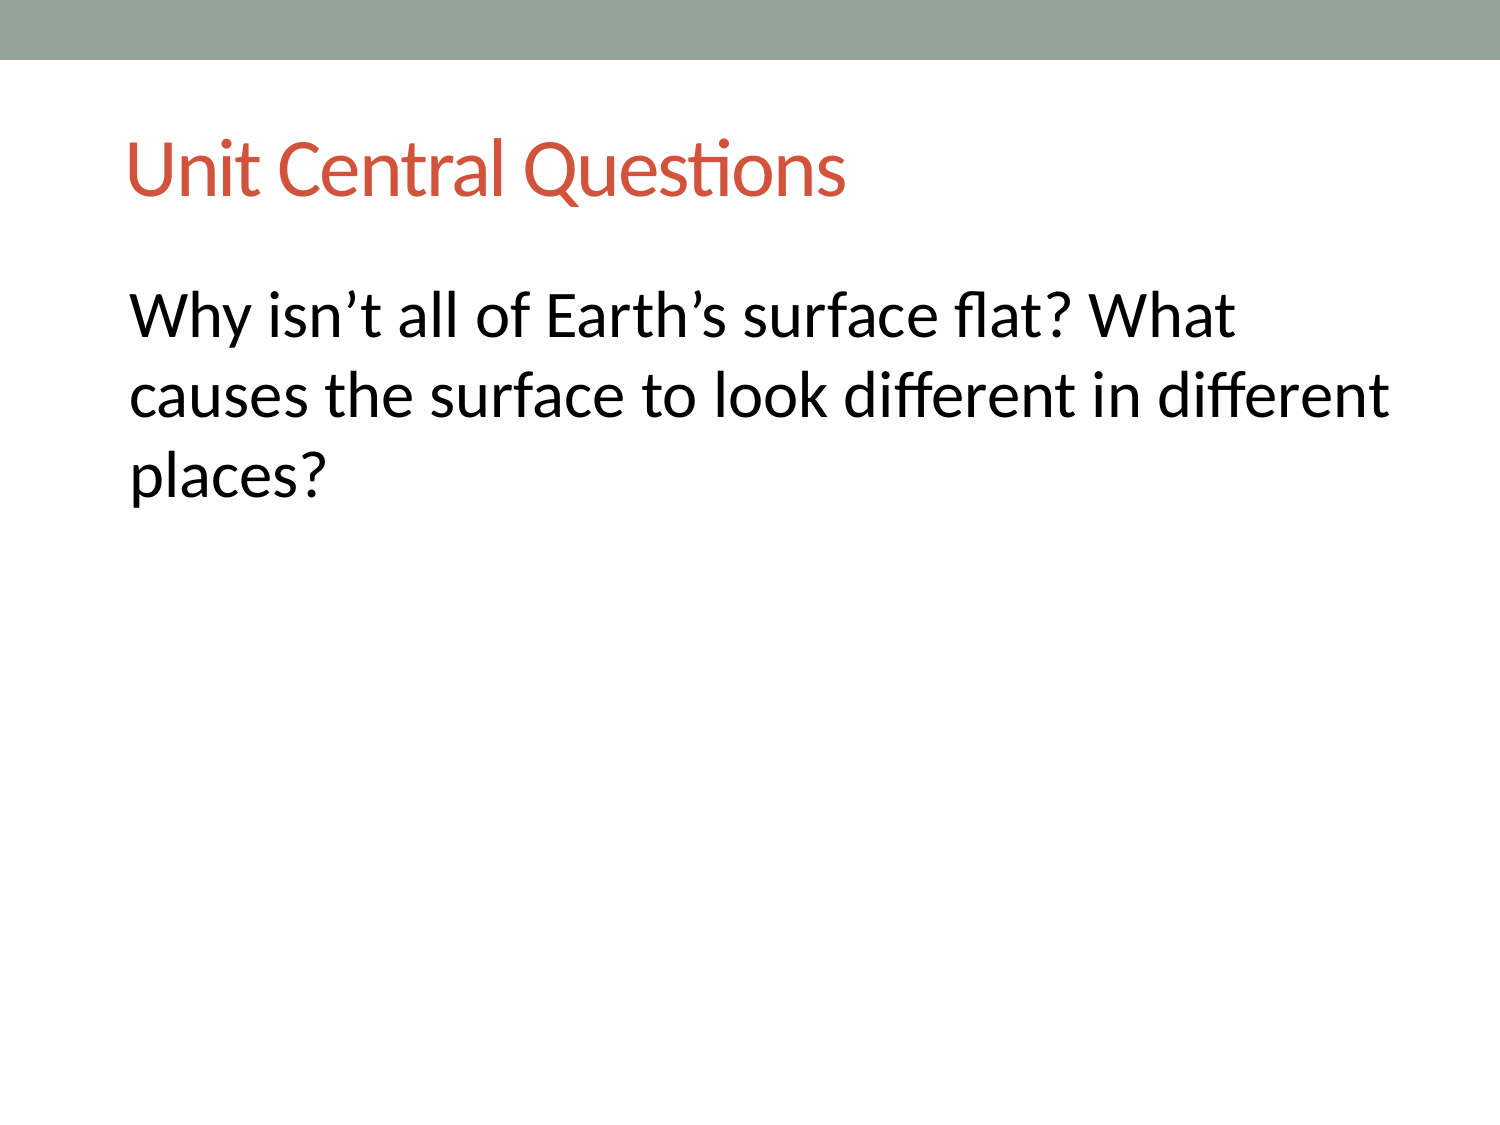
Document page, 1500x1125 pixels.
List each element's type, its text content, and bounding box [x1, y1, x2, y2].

title Unit Central Questions [109, 81, 1428, 245]
list Why isn’t all of Earth’s surface flat? What causes the surface to look different in different places? [114, 263, 1423, 1001]
